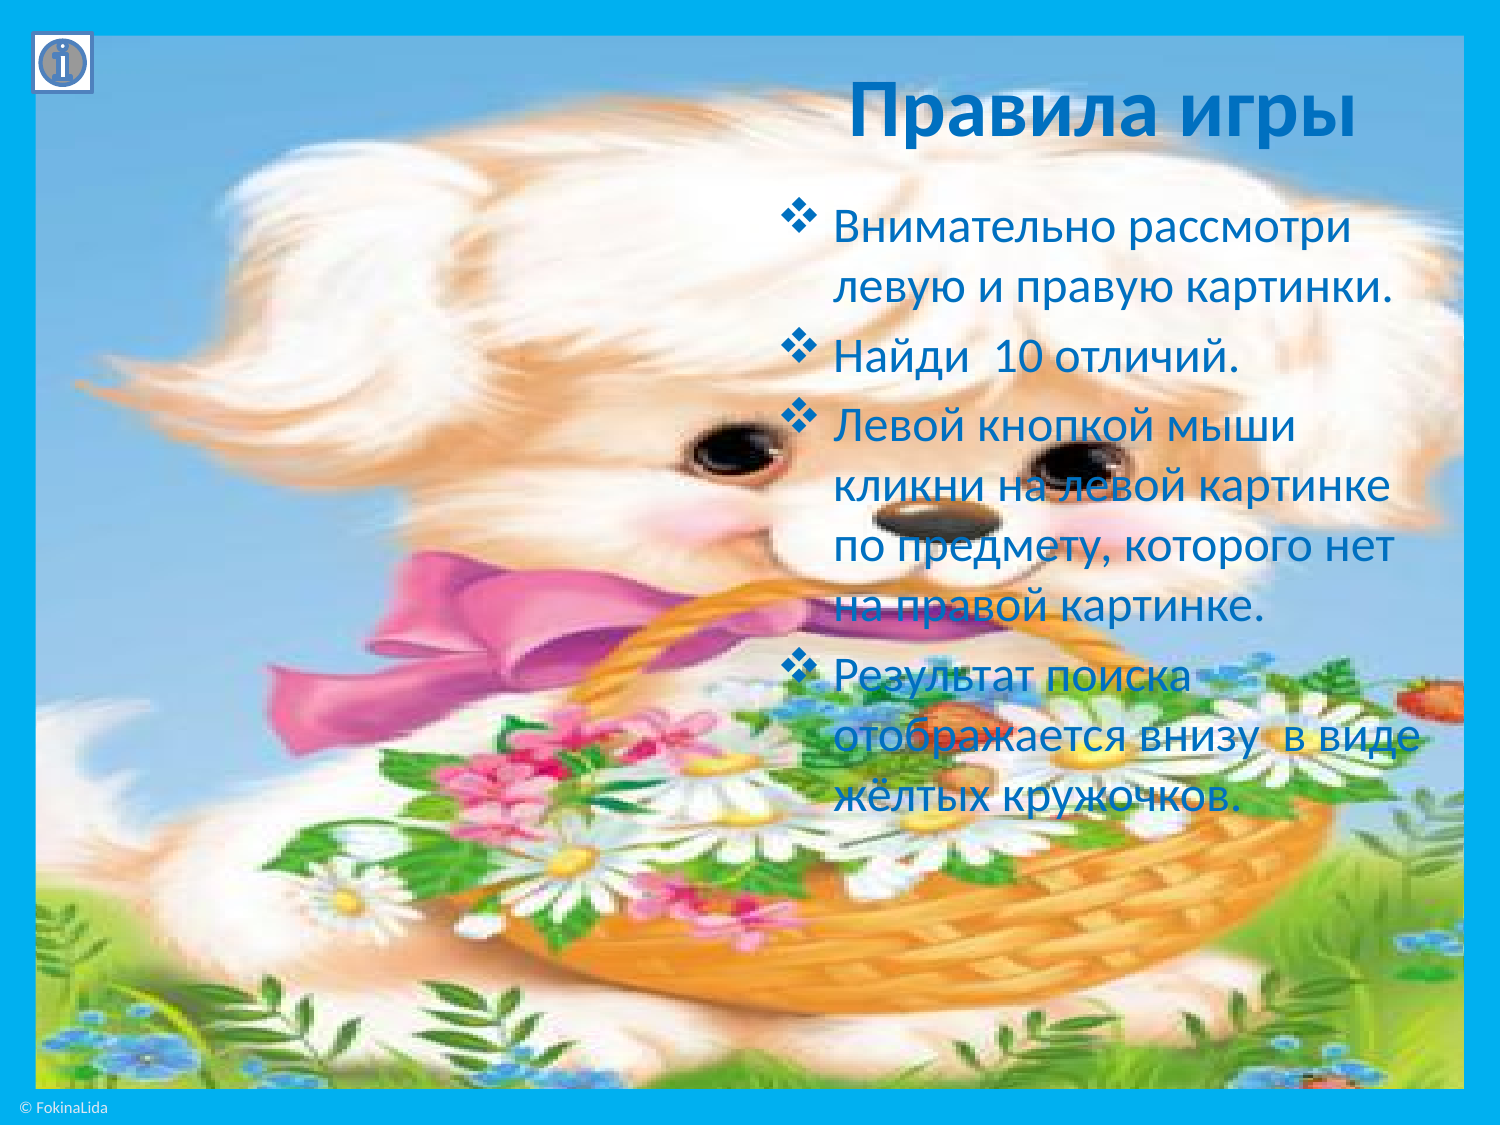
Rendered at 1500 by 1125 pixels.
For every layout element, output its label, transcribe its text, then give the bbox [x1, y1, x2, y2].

list Внимательно рассмотри левую и правую картинки. Найди 10 отличий. Левой кнопкой мыши кликни на левой картинке по предмету, которого нет на правой картинке. Результат поиска отображается внизу в виде жёлтых кружочков. [761, 184, 1447, 846]
text_box [31, 31, 94, 94]
picture [36, 36, 1463, 1088]
title Правила игры [750, 45, 1459, 161]
